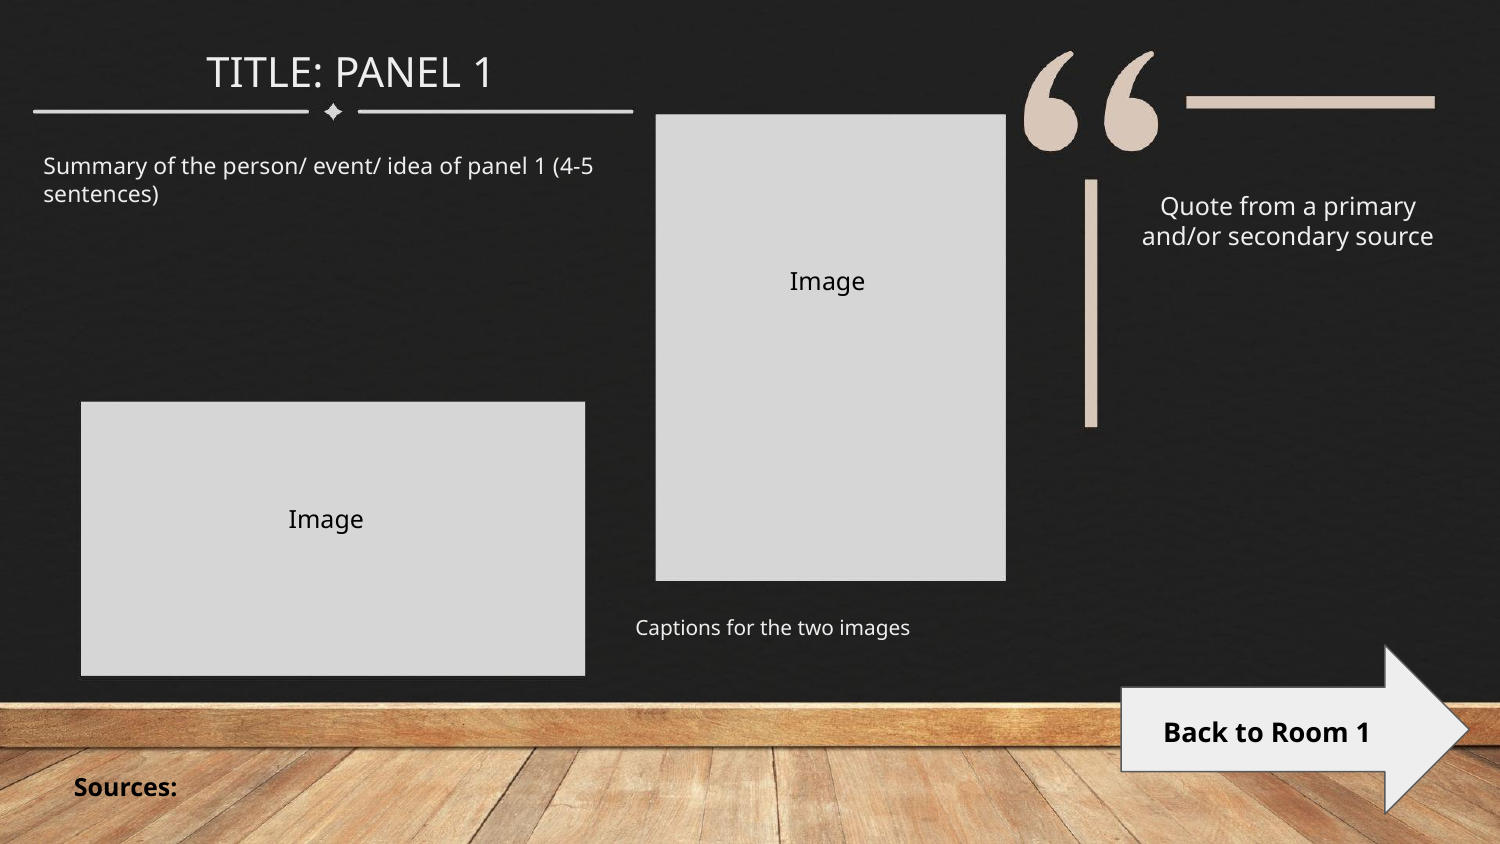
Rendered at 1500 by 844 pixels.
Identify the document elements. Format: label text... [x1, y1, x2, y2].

text_box Image [652, 250, 1003, 331]
text_box Quote from a primary and/or secondary source [1121, 175, 1456, 256]
text_box Back to Room 1 [1148, 700, 1411, 764]
text_box Captions for the two images [620, 599, 1060, 680]
text_box Sources: [58, 756, 689, 822]
text_box TITLE: PANEL 1 [19, 30, 683, 95]
text_box Image [151, 488, 502, 568]
text_box [1121, 645, 1470, 815]
picture [0, 0, 1500, 844]
text_box Summary of the person/ event/ idea of panel 1 (4-5 sentences) [28, 136, 625, 376]
